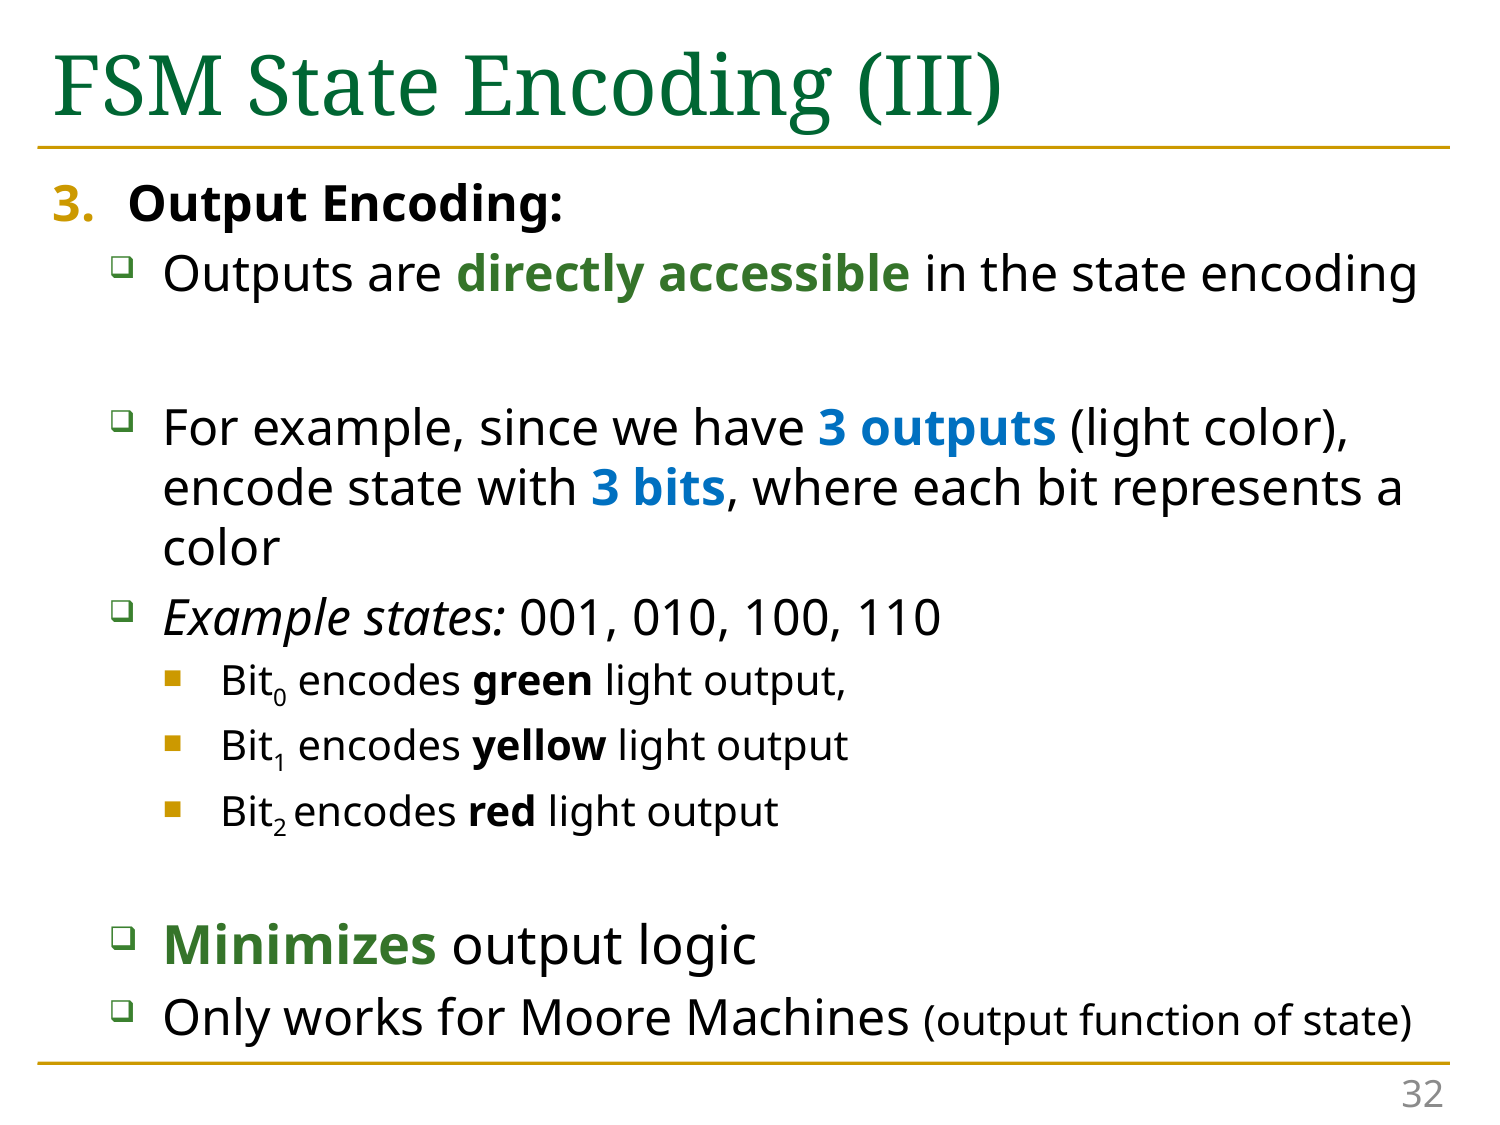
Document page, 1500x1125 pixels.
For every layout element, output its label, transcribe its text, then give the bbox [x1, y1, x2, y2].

list Output Encoding: Outputs are directly accessible in the state encoding For example, since we have 3 outputs (light color), encode state with 3 bits, where each bit represents a color Example states: 001, 010, 100, 110 Bit0 encodes green light output, Bit1 encodes yellow light output Bit2 encodes red light output Minimizes output logic Only works for Moore Machines (output function of state) [37, 163, 1450, 1016]
slide_number 32 [1121, 1066, 1460, 1125]
title FSM State Encoding (III) [37, 24, 1450, 163]
